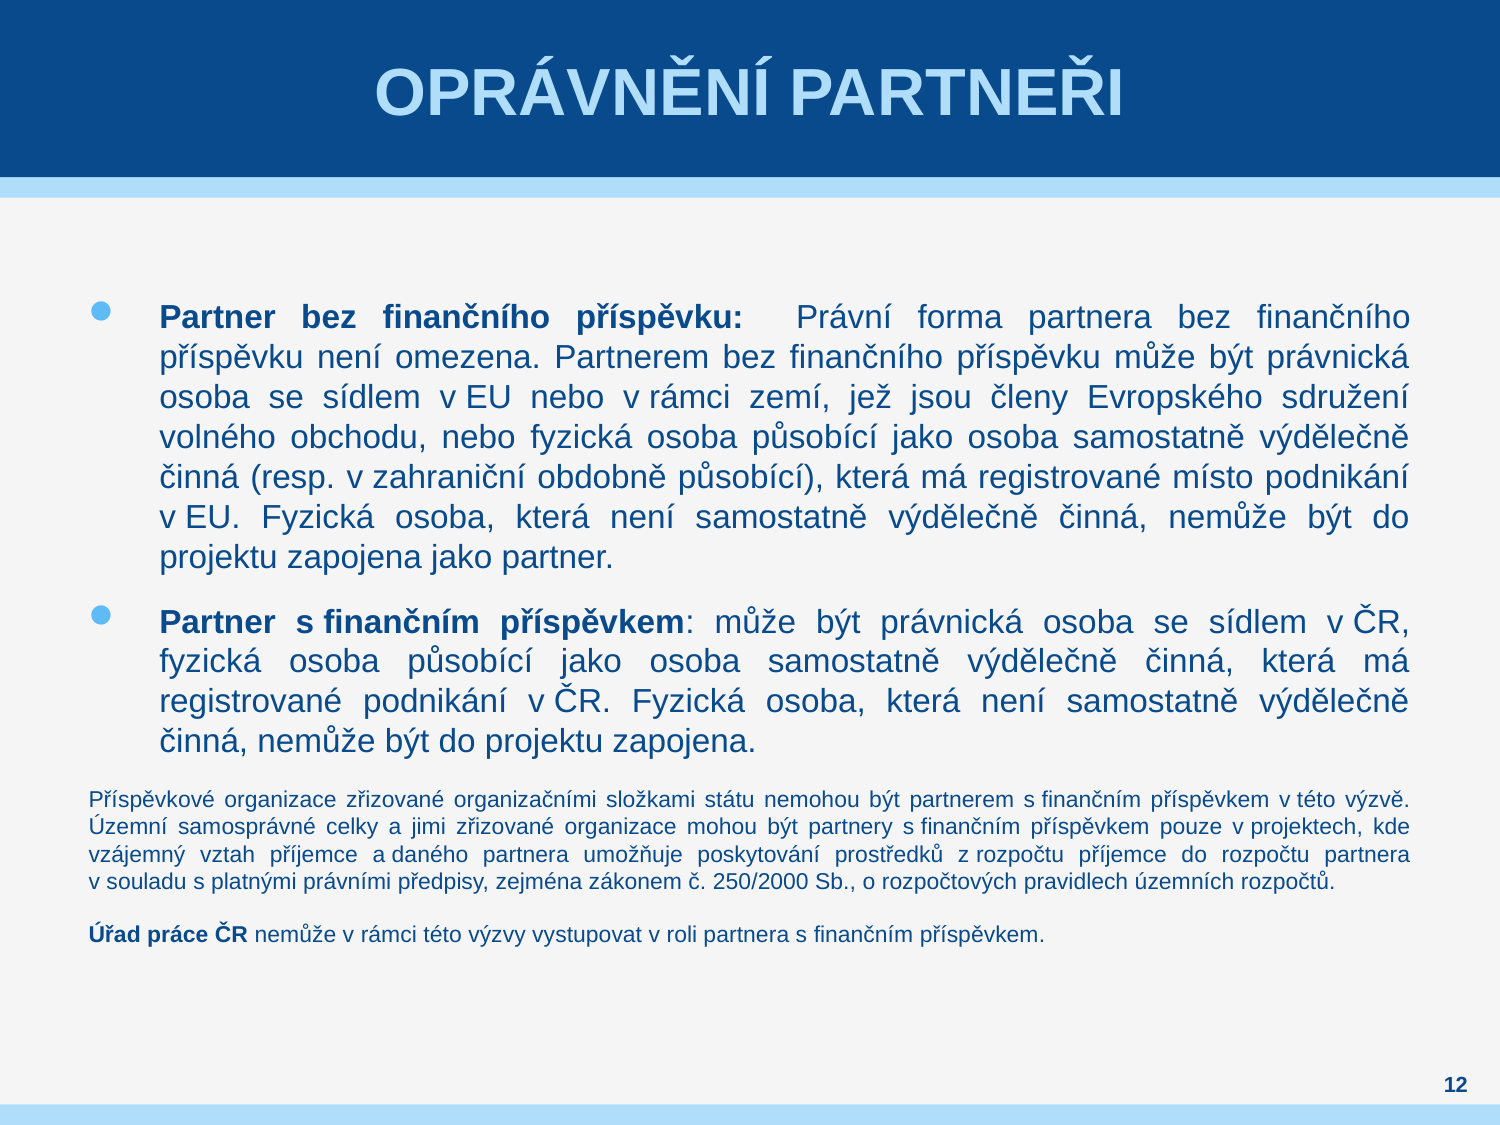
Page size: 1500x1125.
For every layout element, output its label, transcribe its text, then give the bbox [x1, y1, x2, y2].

title Oprávnění partneři [59, 0, 1441, 178]
list Partner bez finančního příspěvku: Právní forma partnera bez finančního příspěvku není omezena. Partnerem bez finančního příspěvku může být právnická osoba se sídlem v EU nebo v rámci zemí, jež jsou členy Evropského sdružení volného obchodu, nebo fyzická osoba působící jako osoba samostatně výdělečně činná (resp. v zahraniční obdobně působící), která má registrované místo podnikání v EU. Fyzická osoba, která není samostatně výdělečně činná, nemůže být do projektu zapojena jako partner. Partner s finančním příspěvkem: může být právnická osoba se sídlem v ČR, fyzická osoba působící jako osoba samostatně výdělečně činná, která má registrované podnikání v ČR. Fyzická osoba, která není samostatně výdělečně činná, nemůže být do projektu zapojena. Příspěvkové organizace zřizované organizačními složkami státu nemohou být partnerem s finančním příspěvkem v této výzvě. Územní samosprávné celky a jimi zřizované organizace mohou být partnery s finančním příspěvkem pouze v projektech, kde vzájemný vztah příjemce a daného partnera umožňuje poskytování prostředků z rozpočtu příjemce do rozpočtu partnera v souladu s platnými právními předpisy, zejména zákonem č. 250/2000 Sb., o rozpočtových pravidlech územních rozpočtů. Úřad práce ČR nemůže v rámci této výzvy vystupovat v roli partnera s finančním příspěvkem. [88, 295, 1412, 1004]
slide_number 12 [1417, 1068, 1495, 1099]
